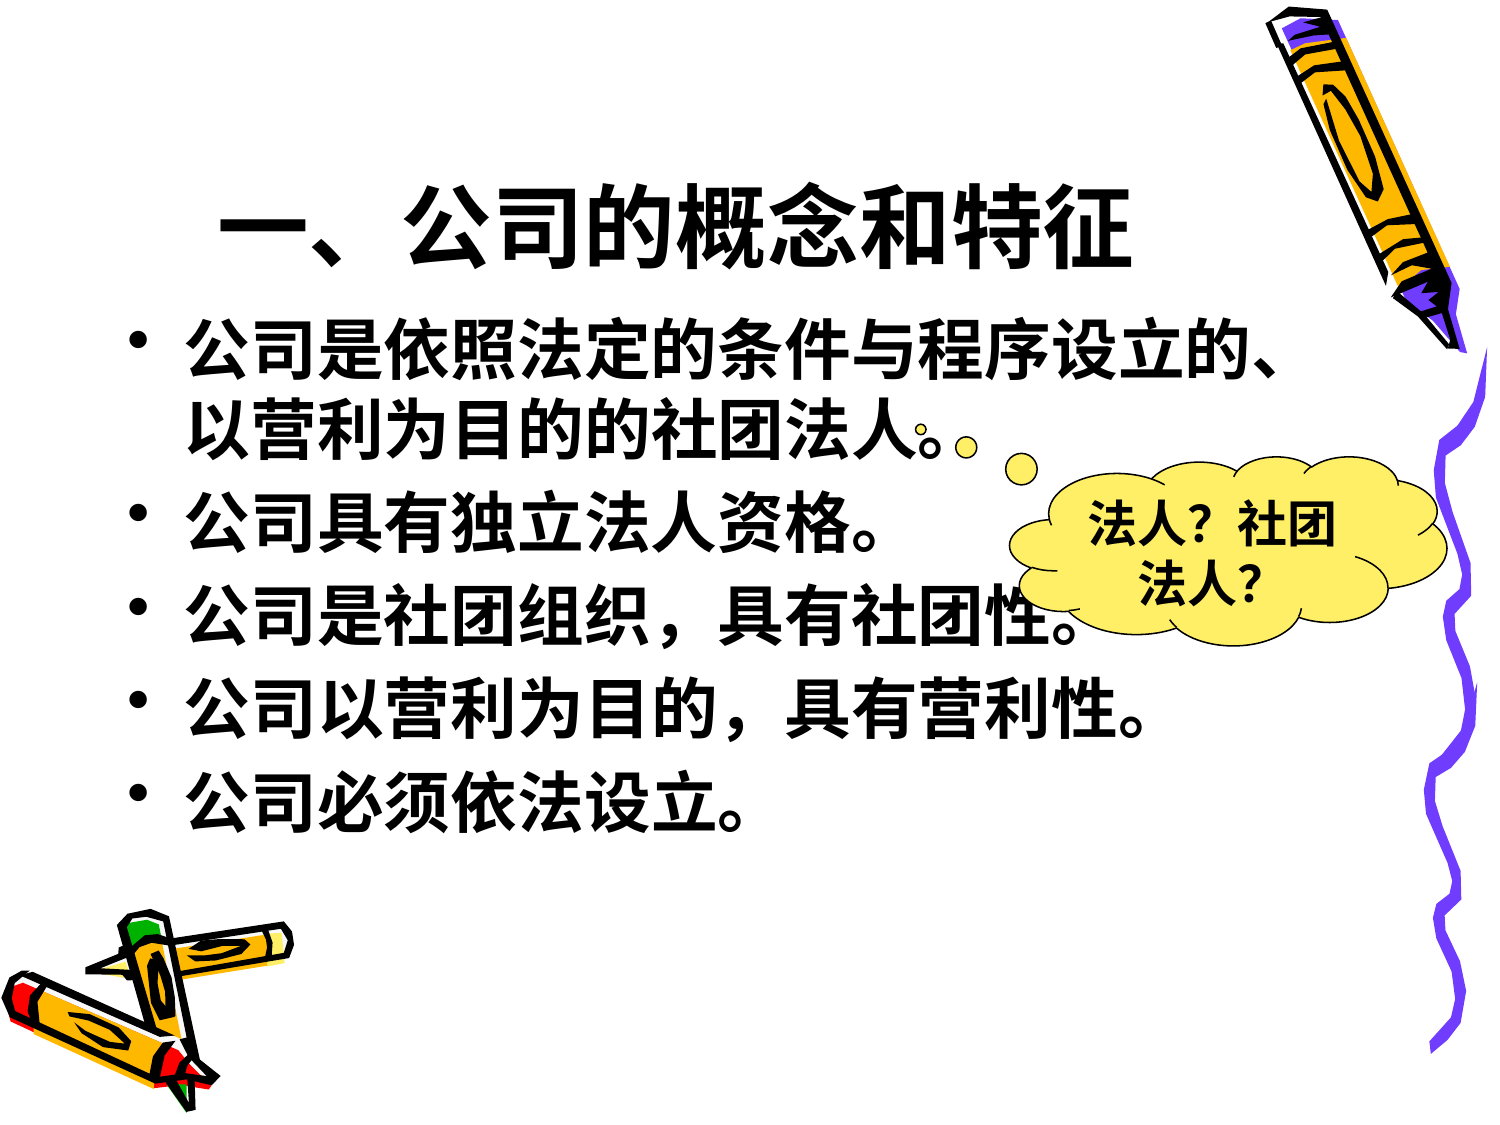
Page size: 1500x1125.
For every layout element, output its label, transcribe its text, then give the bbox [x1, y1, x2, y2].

text_box 法人？社团法人？ [955, 436, 977, 458]
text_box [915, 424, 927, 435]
list 公司是依照法定的条件与程序设立的、以营利为目的的社团法人。 公司具有独立法人资格。 公司是社团组织，具有社团性。 公司以营利为目的，具有营利性。 公司必须依法设立。 [112, 299, 1376, 901]
title 一、公司的概念和特征 [112, 24, 1240, 288]
text_box 法人？社团法人？ [1009, 456, 1448, 646]
text_box 法人？社团法人？ [1005, 453, 1038, 485]
